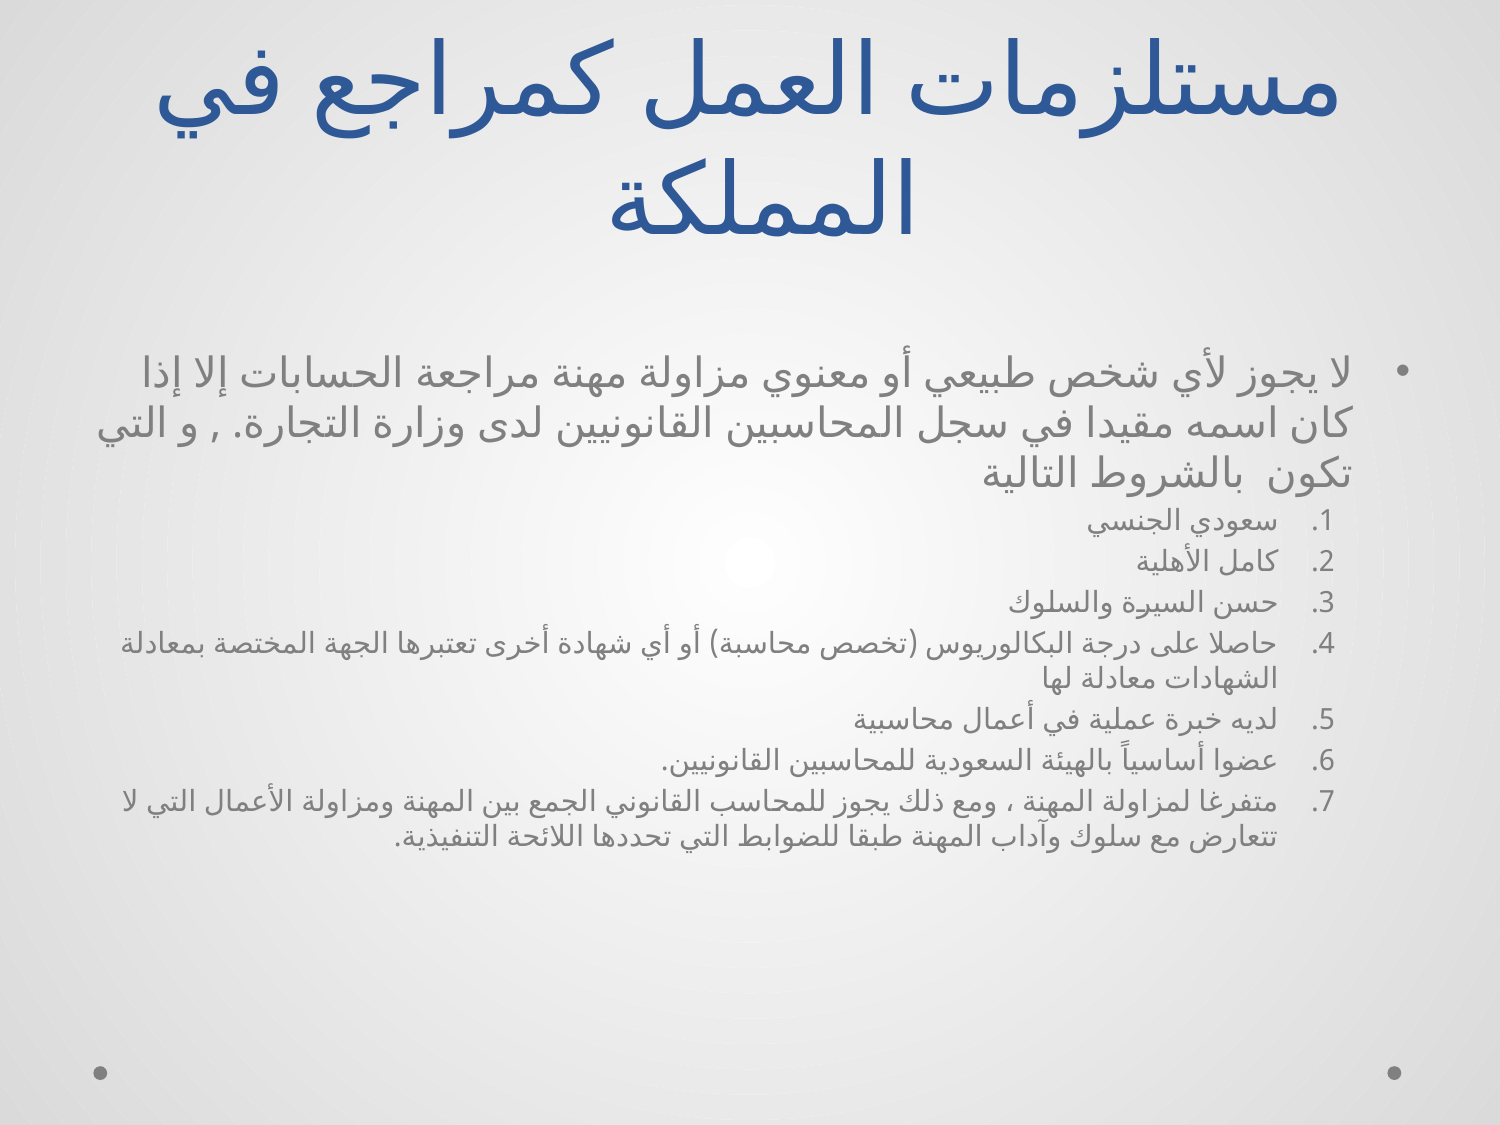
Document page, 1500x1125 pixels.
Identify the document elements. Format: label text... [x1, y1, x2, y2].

list لا يجوز لأي شخص طبيعي أو معنوي مزاولة مهنة مراجعة الحسابات إلا إذا كان اسمه مقيدا في سجل المحاسبين القانونيين لدى وزارة التجارة. , و التي تكون بالشروط التالية سعودي الجنسي كامل الأهلية حسن السيرة والسلوك حاصلا على درجة البكالوريوس (تخصص محاسبة) أو أي شهادة أخرى تعتبرها الجهة المختصة بمعادلة الشهادات معادلة لها لديه خبرة عملية في أعمال محاسبية عضوا أساسياً بالهيئة السعودية للمحاسبين القانونيين. متفرغا لمزاولة المهنة ، ومع ذلك يجوز للمحاسب القانوني الجمع بين المهنة ومزاولة الأعمال التي لا تتعارض مع سلوك وآداب المهنة طبقا للضوابط التي تحددها اللائحة التنفيذية. [75, 338, 1425, 1005]
title مستلزمات العمل كمراجع في المملكة [75, 0, 1425, 263]
